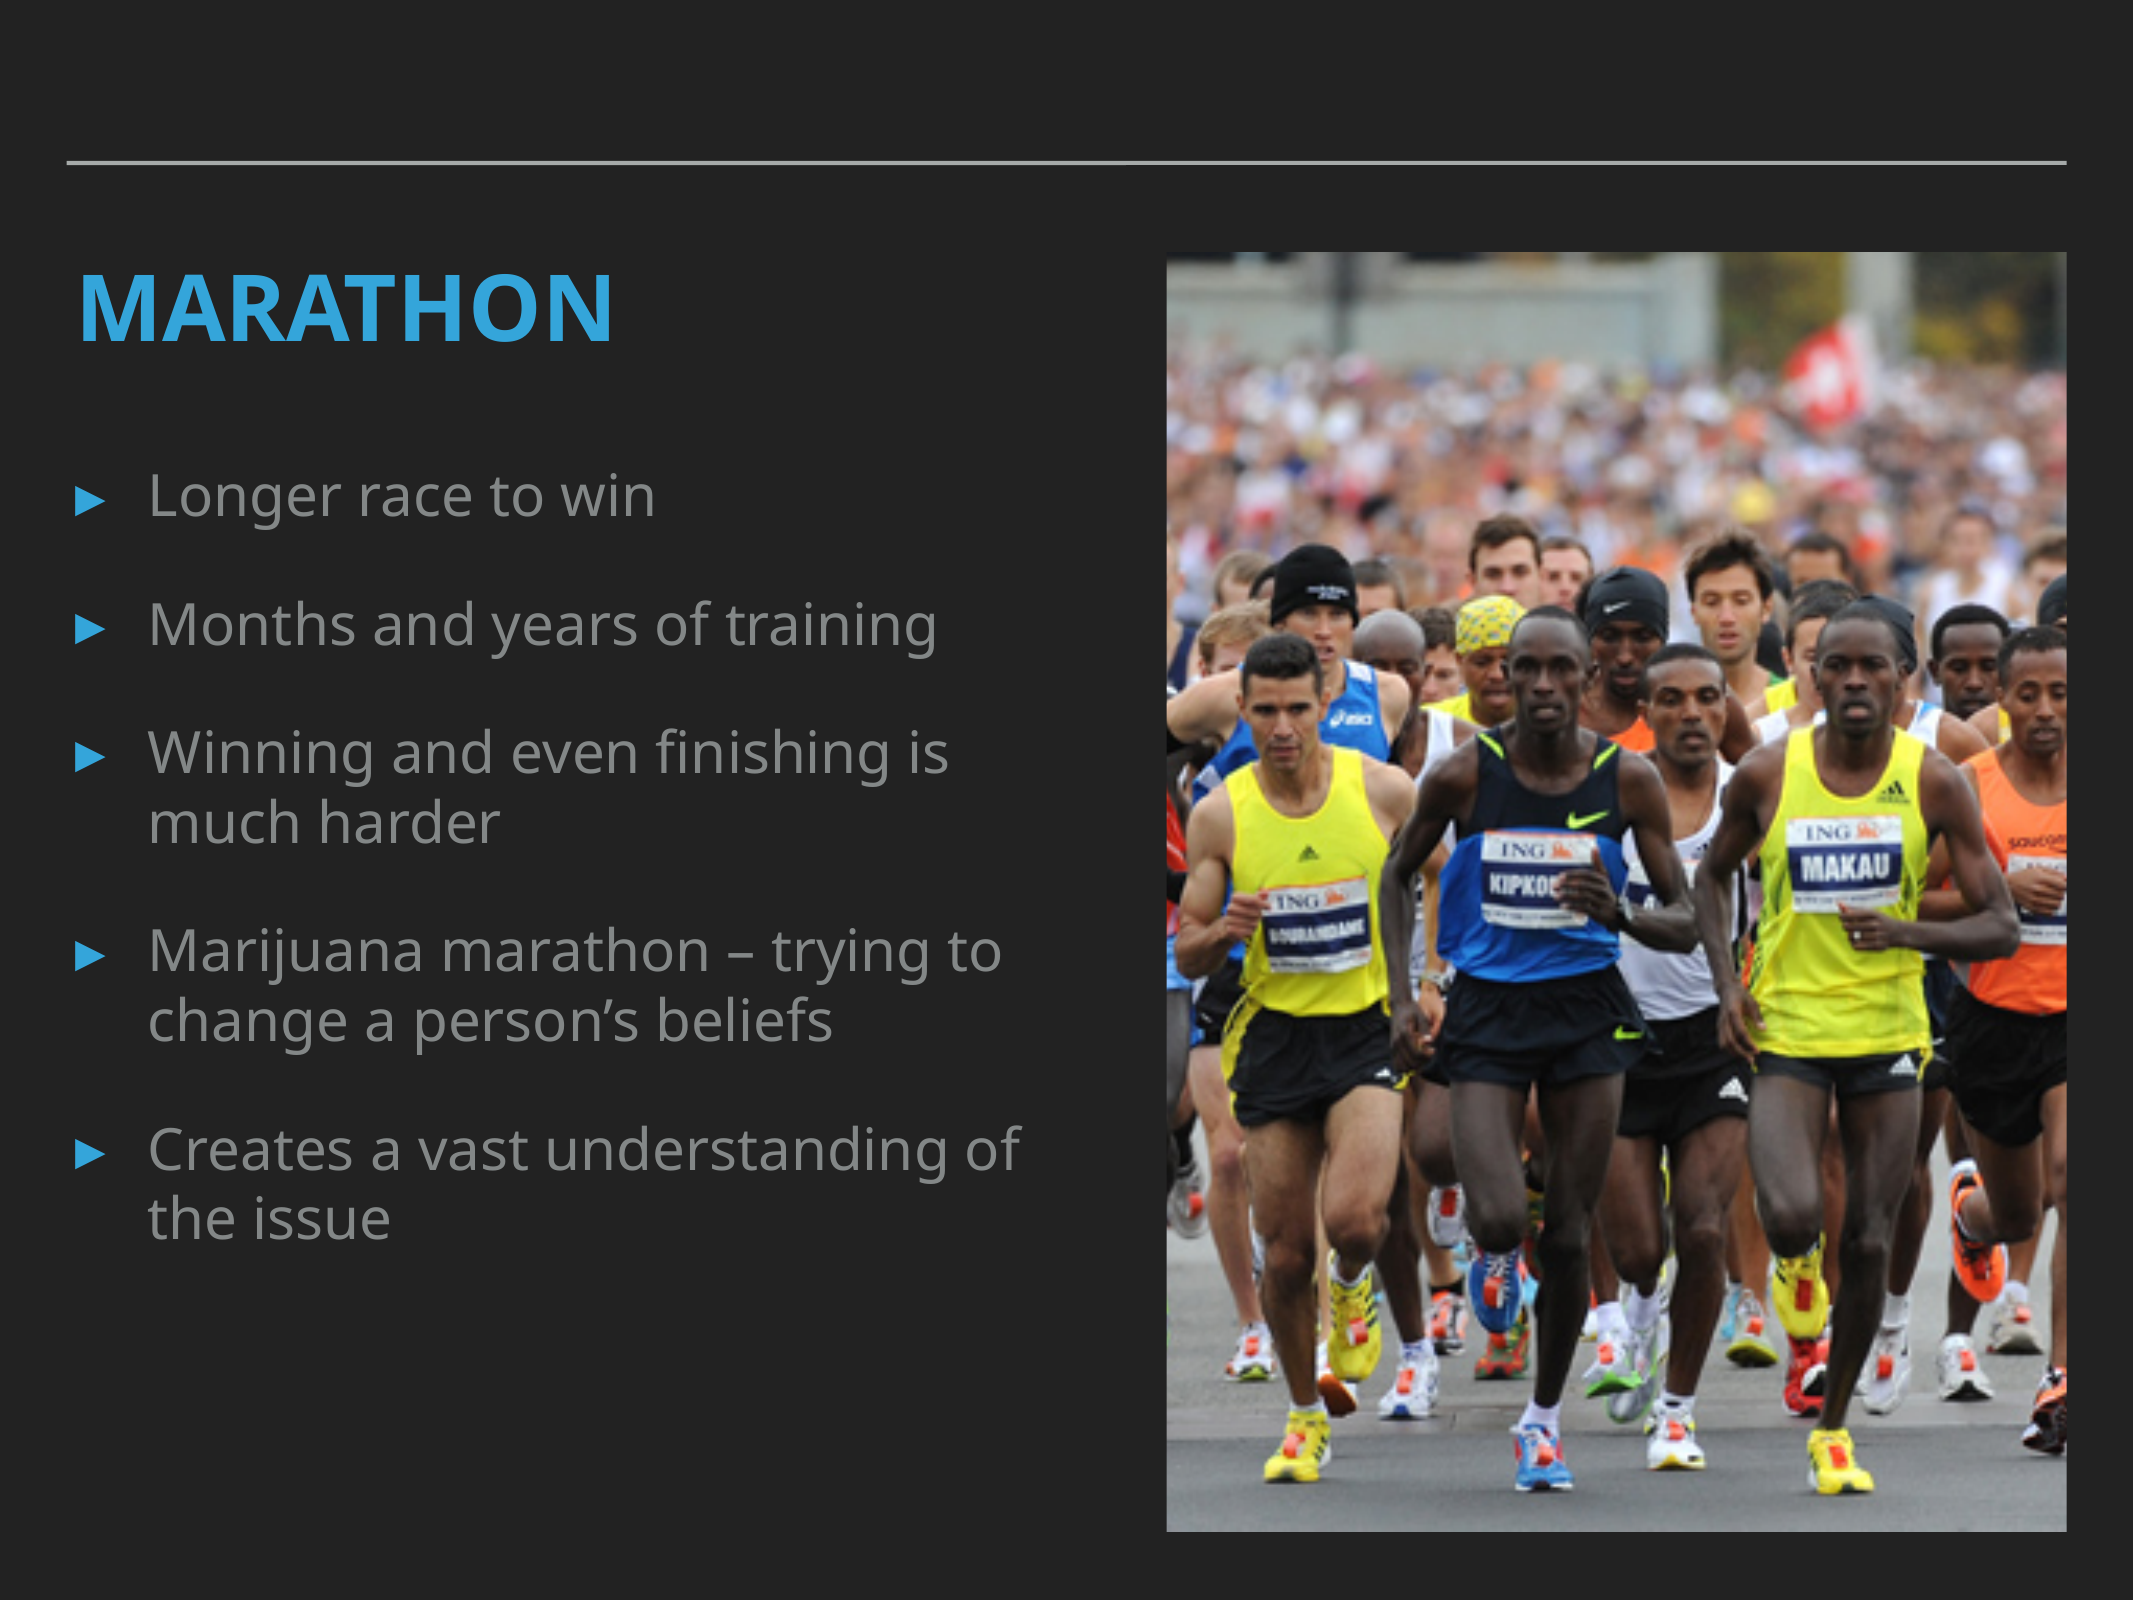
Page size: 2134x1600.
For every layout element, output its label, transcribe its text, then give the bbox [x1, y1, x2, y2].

title Marathon [66, 251, 1101, 372]
picture [1166, 251, 2067, 1532]
list Longer race to win Months and years of training Winning and even finishing is much harder Marijuana marathon – trying to change a person’s beliefs Creates a vast understanding of the issue [66, 449, 1101, 1453]
